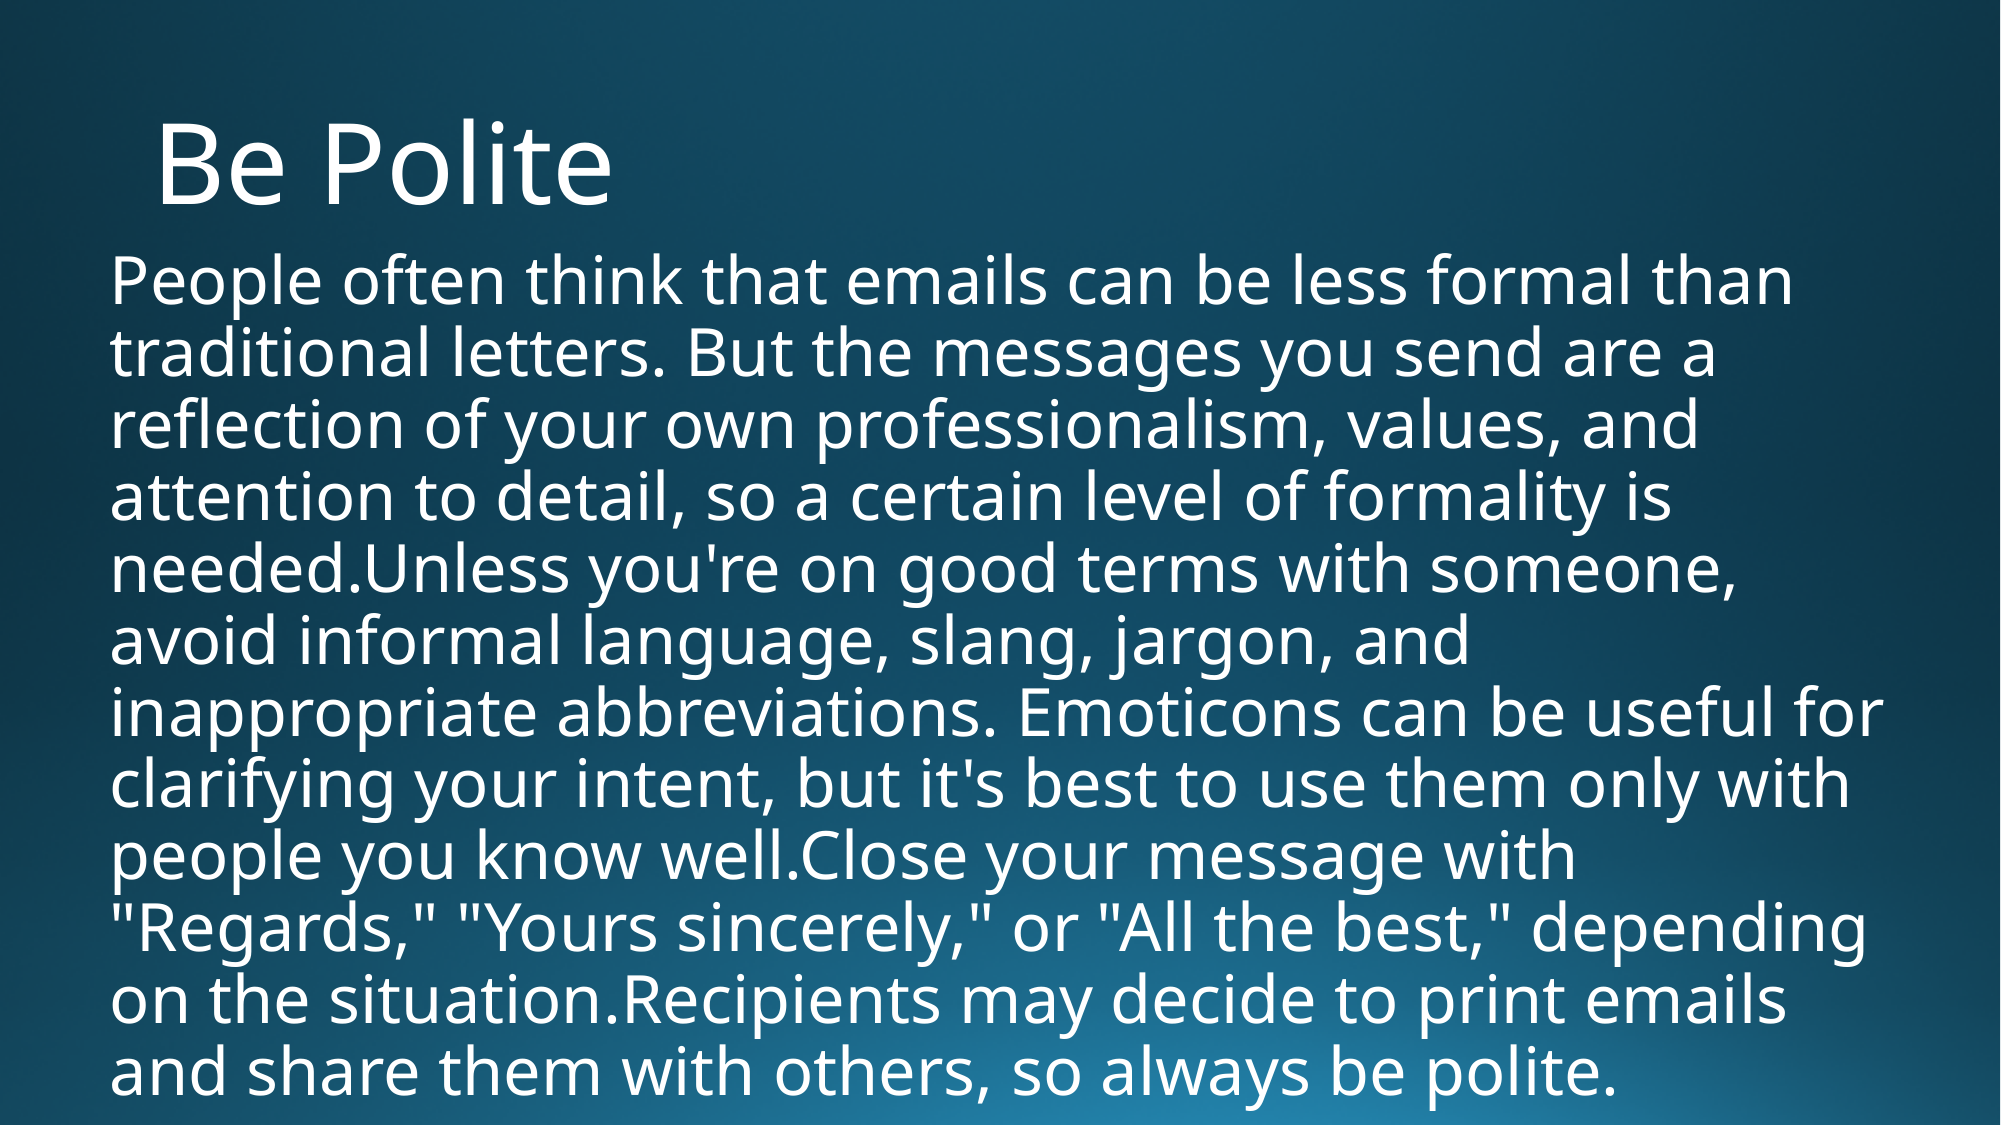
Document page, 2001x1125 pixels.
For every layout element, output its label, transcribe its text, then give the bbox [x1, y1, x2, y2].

picture [0, 0, 2001, 1125]
title Be Polite [137, 59, 1863, 239]
list People often think that emails can be less formal than traditional letters. But the messages you send are a reflection of your own professionalism, values, and attention to detail, so a certain level of formality is needed.Unless you're on good terms with someone, avoid informal language, slang, jargon, and inappropriate abbreviations. Emoticons can be useful for clarifying your intent, but it's best to use them only with people you know well.Close your message with "Regards," "Yours sincerely," or "All the best," depending on the situation.Recipients may decide to print emails and share them with others, so always be polite. [94, 239, 1929, 1014]
